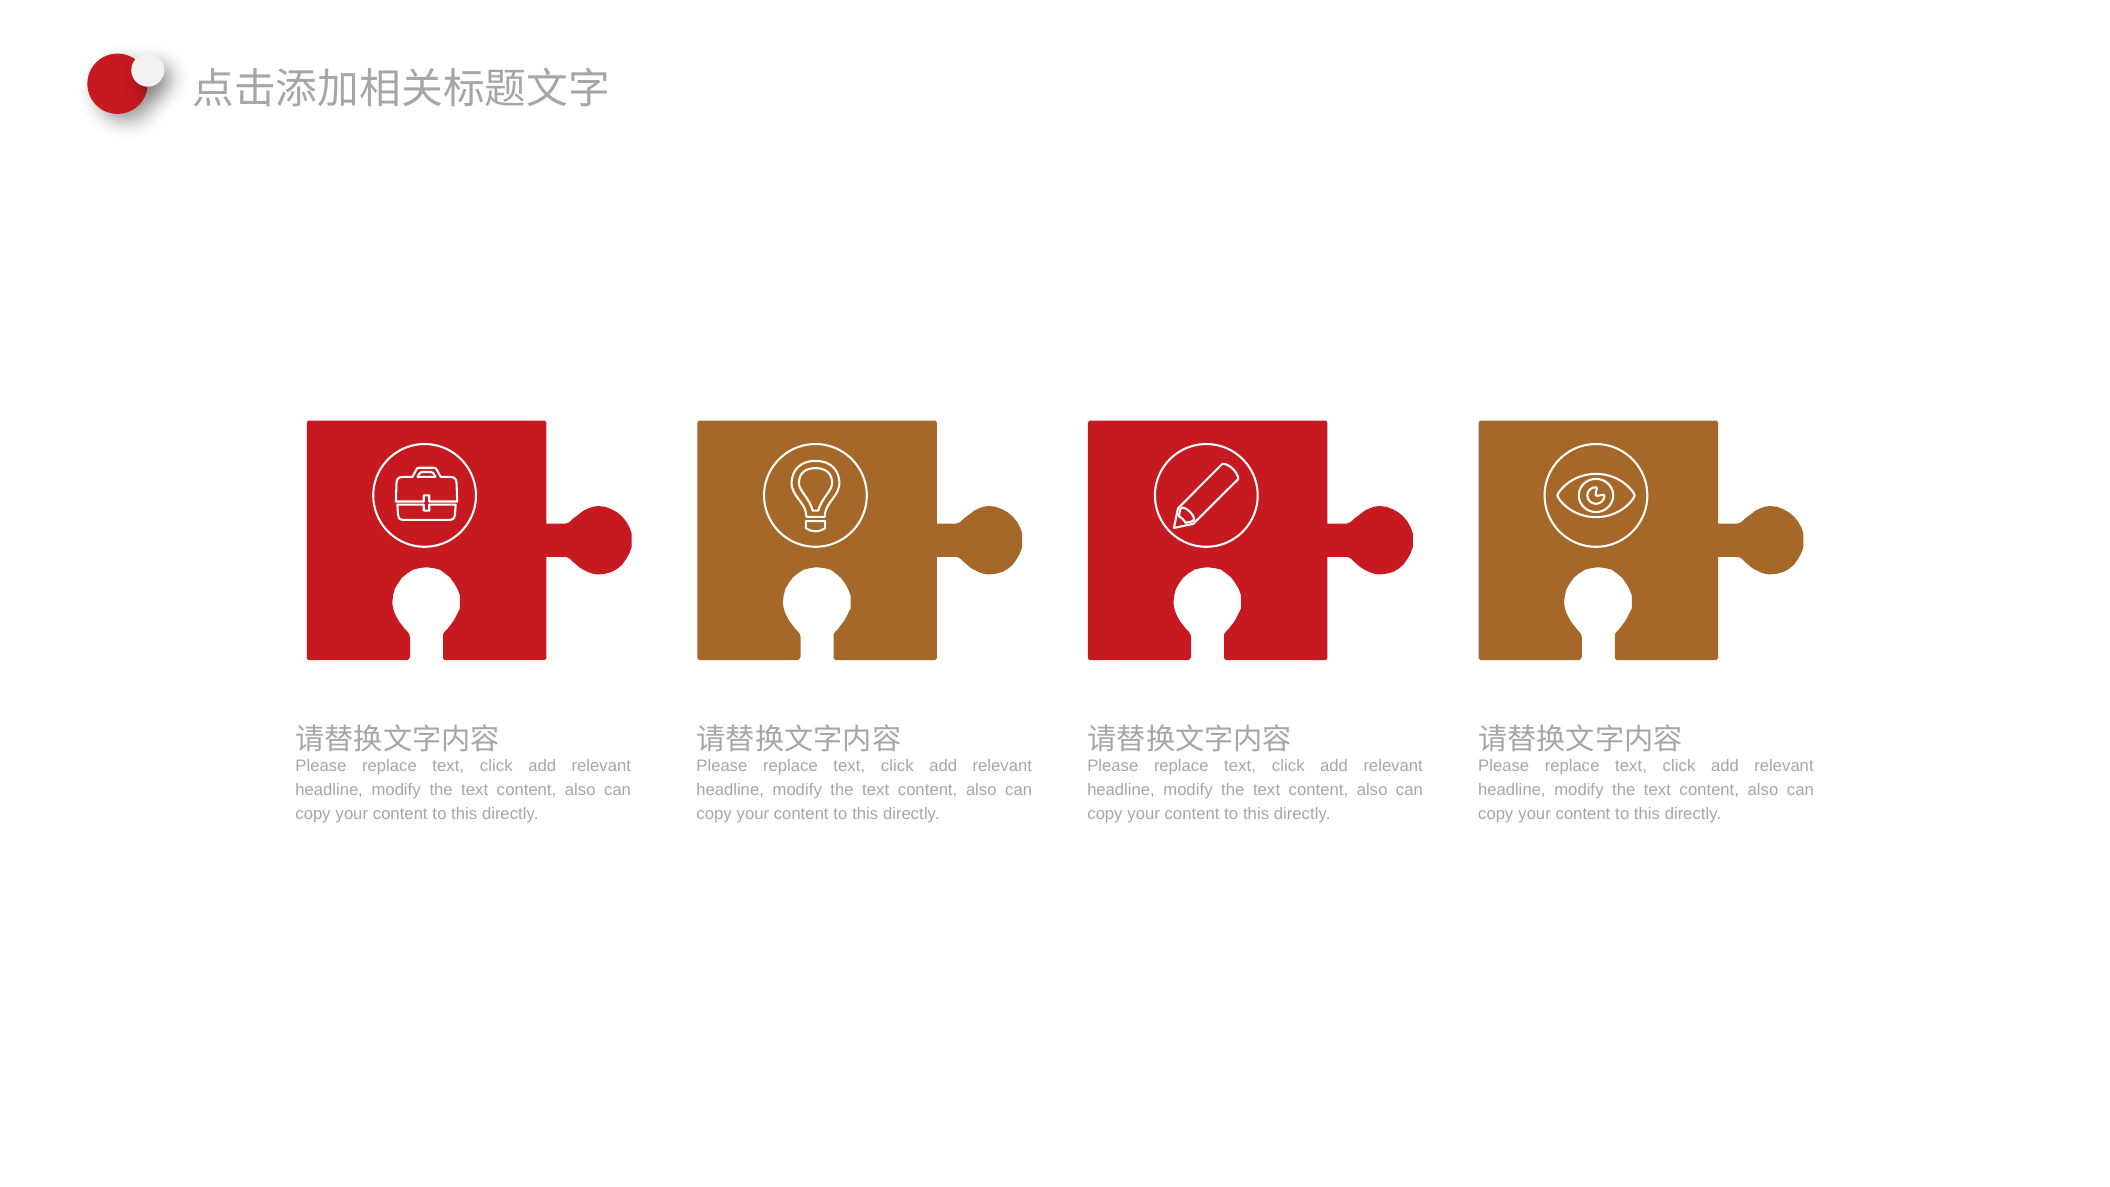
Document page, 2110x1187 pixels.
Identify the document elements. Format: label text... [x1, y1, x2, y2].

text_box [697, 420, 1023, 661]
text_box 请替换文字内容 [1087, 713, 1353, 750]
text_box [86, 52, 142, 115]
text_box [1478, 420, 1804, 661]
text_box 请替换文字内容 [295, 713, 561, 750]
text_box [1087, 420, 1413, 661]
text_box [1544, 444, 1648, 547]
text_box Please replace text, click add relevant headline, modify the text content, also can copy your content to this directly. [295, 750, 632, 823]
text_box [764, 444, 867, 547]
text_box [1154, 444, 1258, 547]
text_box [373, 444, 476, 547]
text_box 请替换文字内容 [696, 713, 962, 750]
text_box Please replace text, click add relevant headline, modify the text content, also can copy your content to this directly. [696, 750, 1033, 823]
text_box Please replace text, click add relevant headline, modify the text content, also can copy your content to this directly. [1087, 750, 1424, 823]
text_box [306, 420, 632, 661]
text_box 点击添加相关标题文字 [176, 53, 680, 114]
text_box Please replace text, click add relevant headline, modify the text content, also can copy your content to this directly. [1478, 750, 1815, 823]
text_box [130, 52, 166, 88]
text_box 请替换文字内容 [1478, 713, 1743, 750]
